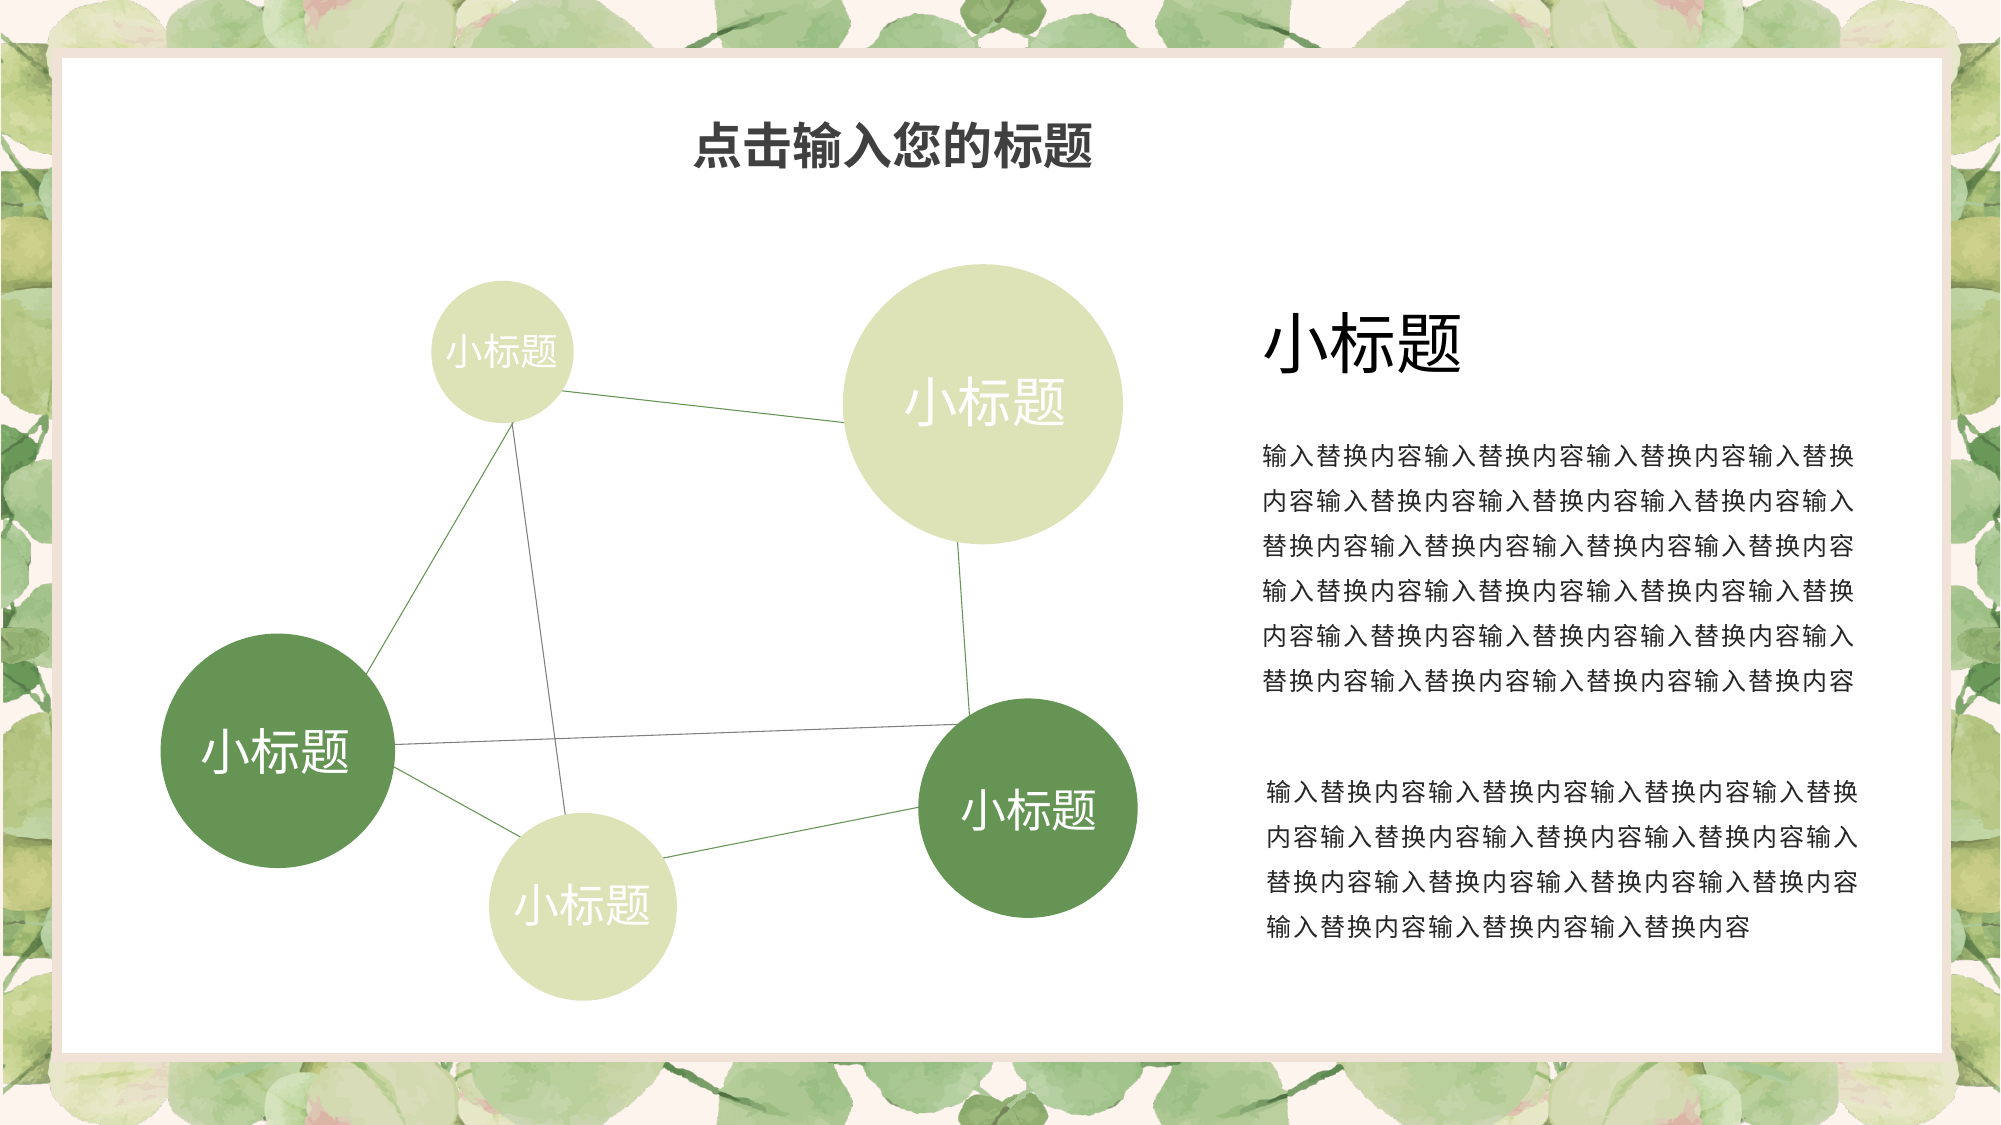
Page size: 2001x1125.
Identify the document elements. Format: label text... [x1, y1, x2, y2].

picture [2, 1, 2001, 1125]
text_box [160, 264, 1138, 1001]
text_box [1240, 290, 1894, 956]
text_box 点击输入您的标题 [693, 113, 1307, 175]
